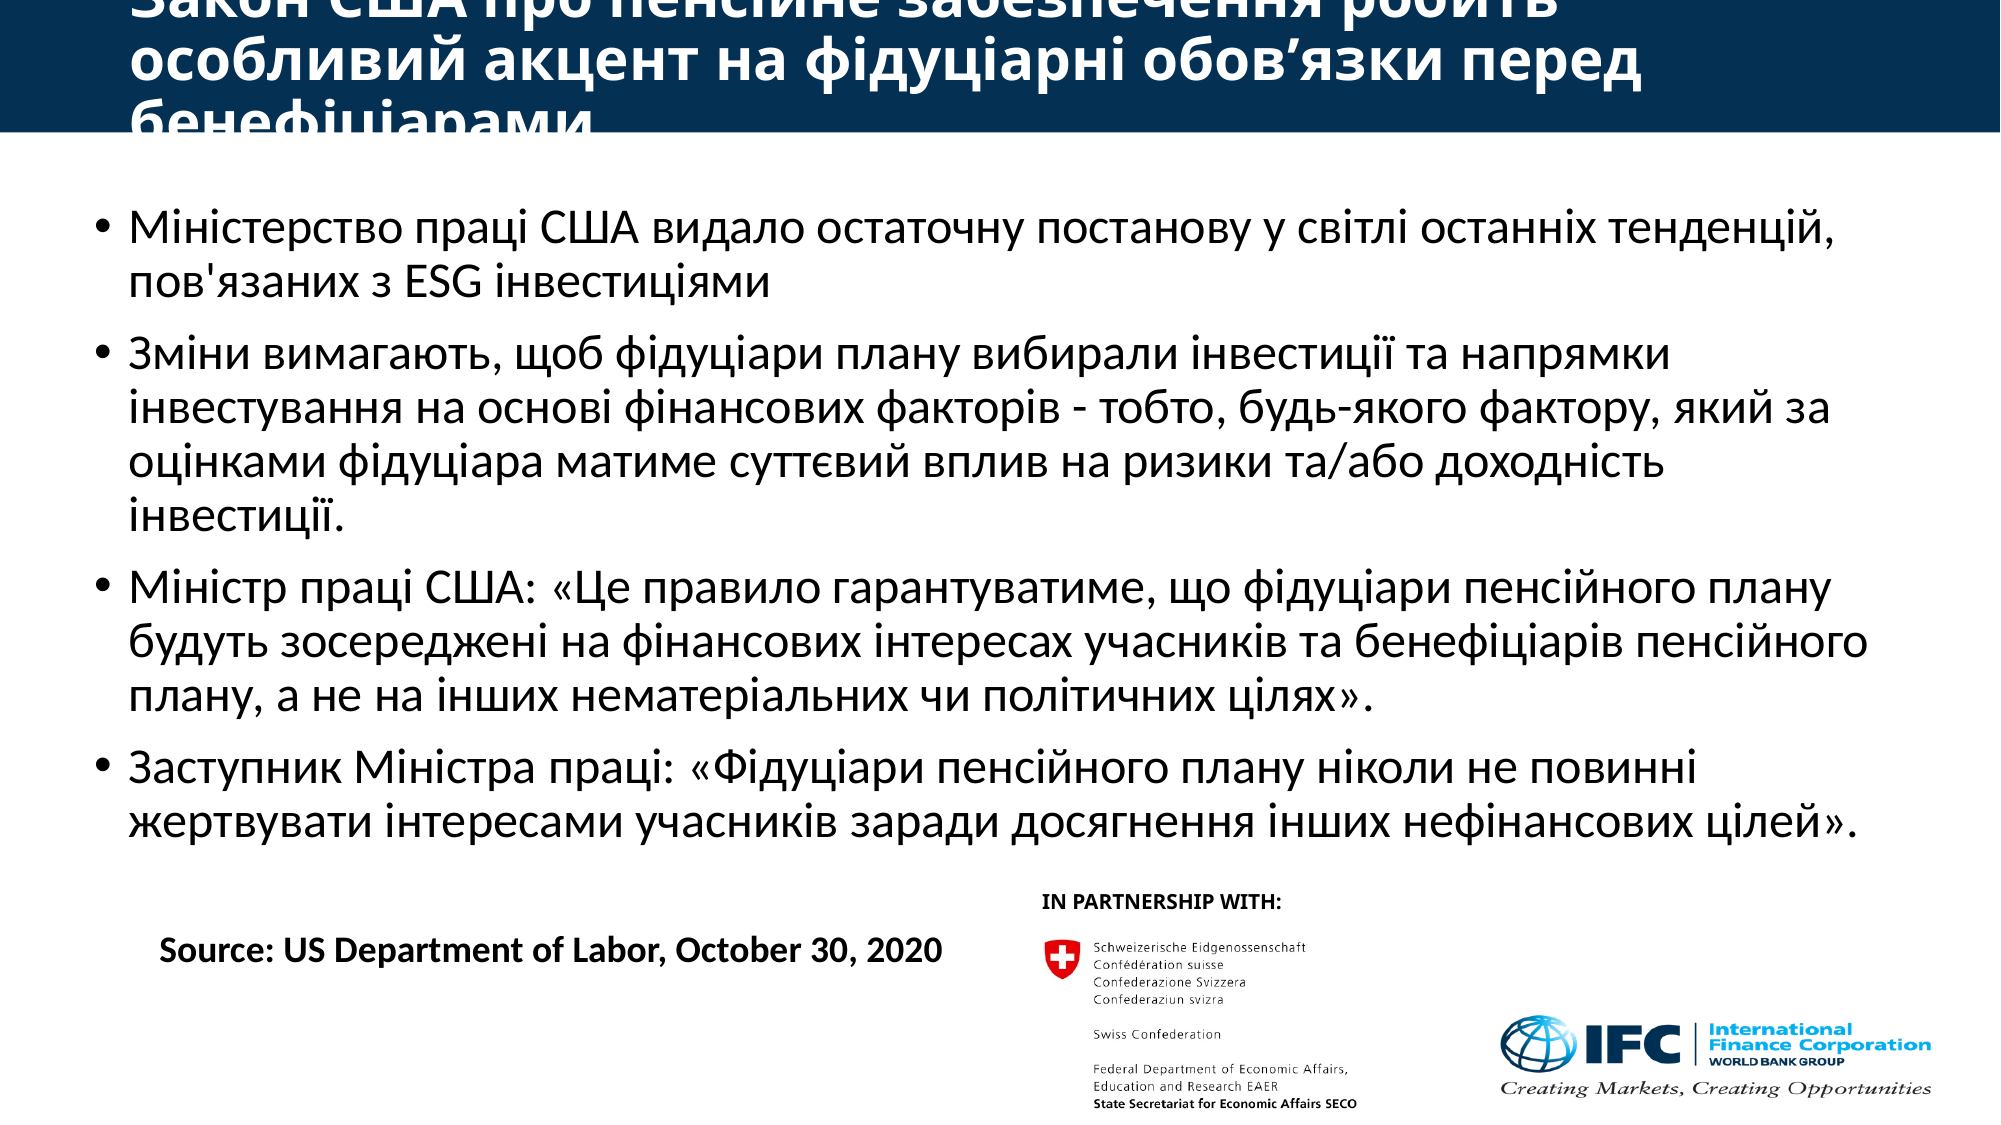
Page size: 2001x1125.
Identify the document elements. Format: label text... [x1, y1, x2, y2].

title Закон США про пенсійне забезпечення робить особливий акцент на фідуціарні обов’язки перед бенефіціарами [114, 27, 1890, 96]
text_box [1027, 881, 1526, 1111]
picture [1526, 1015, 1931, 1098]
text_box Source: US Department of Labor, October 30, 2020 [144, 918, 1027, 978]
picture [1526, 1026, 1536, 1034]
list Міністерство праці США видало остаточну постанову у світлі останніх тенденцій, пов'язаних з ESG інвестиціями Зміни вимагають, щоб фідуціари плану вибирали інвестиції та напрямки інвестування на основі фінансових факторів - тобто, будь-якого фактору, який за оцінками фідуціара матиме суттєвий вплив на ризики та/або доходність інвестиції. Міністр праці США: «Це правило гарантуватиме, що фідуціари пенсійного плану будуть зосереджені на фінансових інтересах учасників та бенефіціарів пенсійного плану, а не на інших нематеріальних чи політичних цілях». Заступник Міністра праці: «Фідуціари пенсійного плану ніколи не повинні жертвувати інтересами учасників заради досягнення інших нефінансових цілей». [79, 193, 1890, 908]
